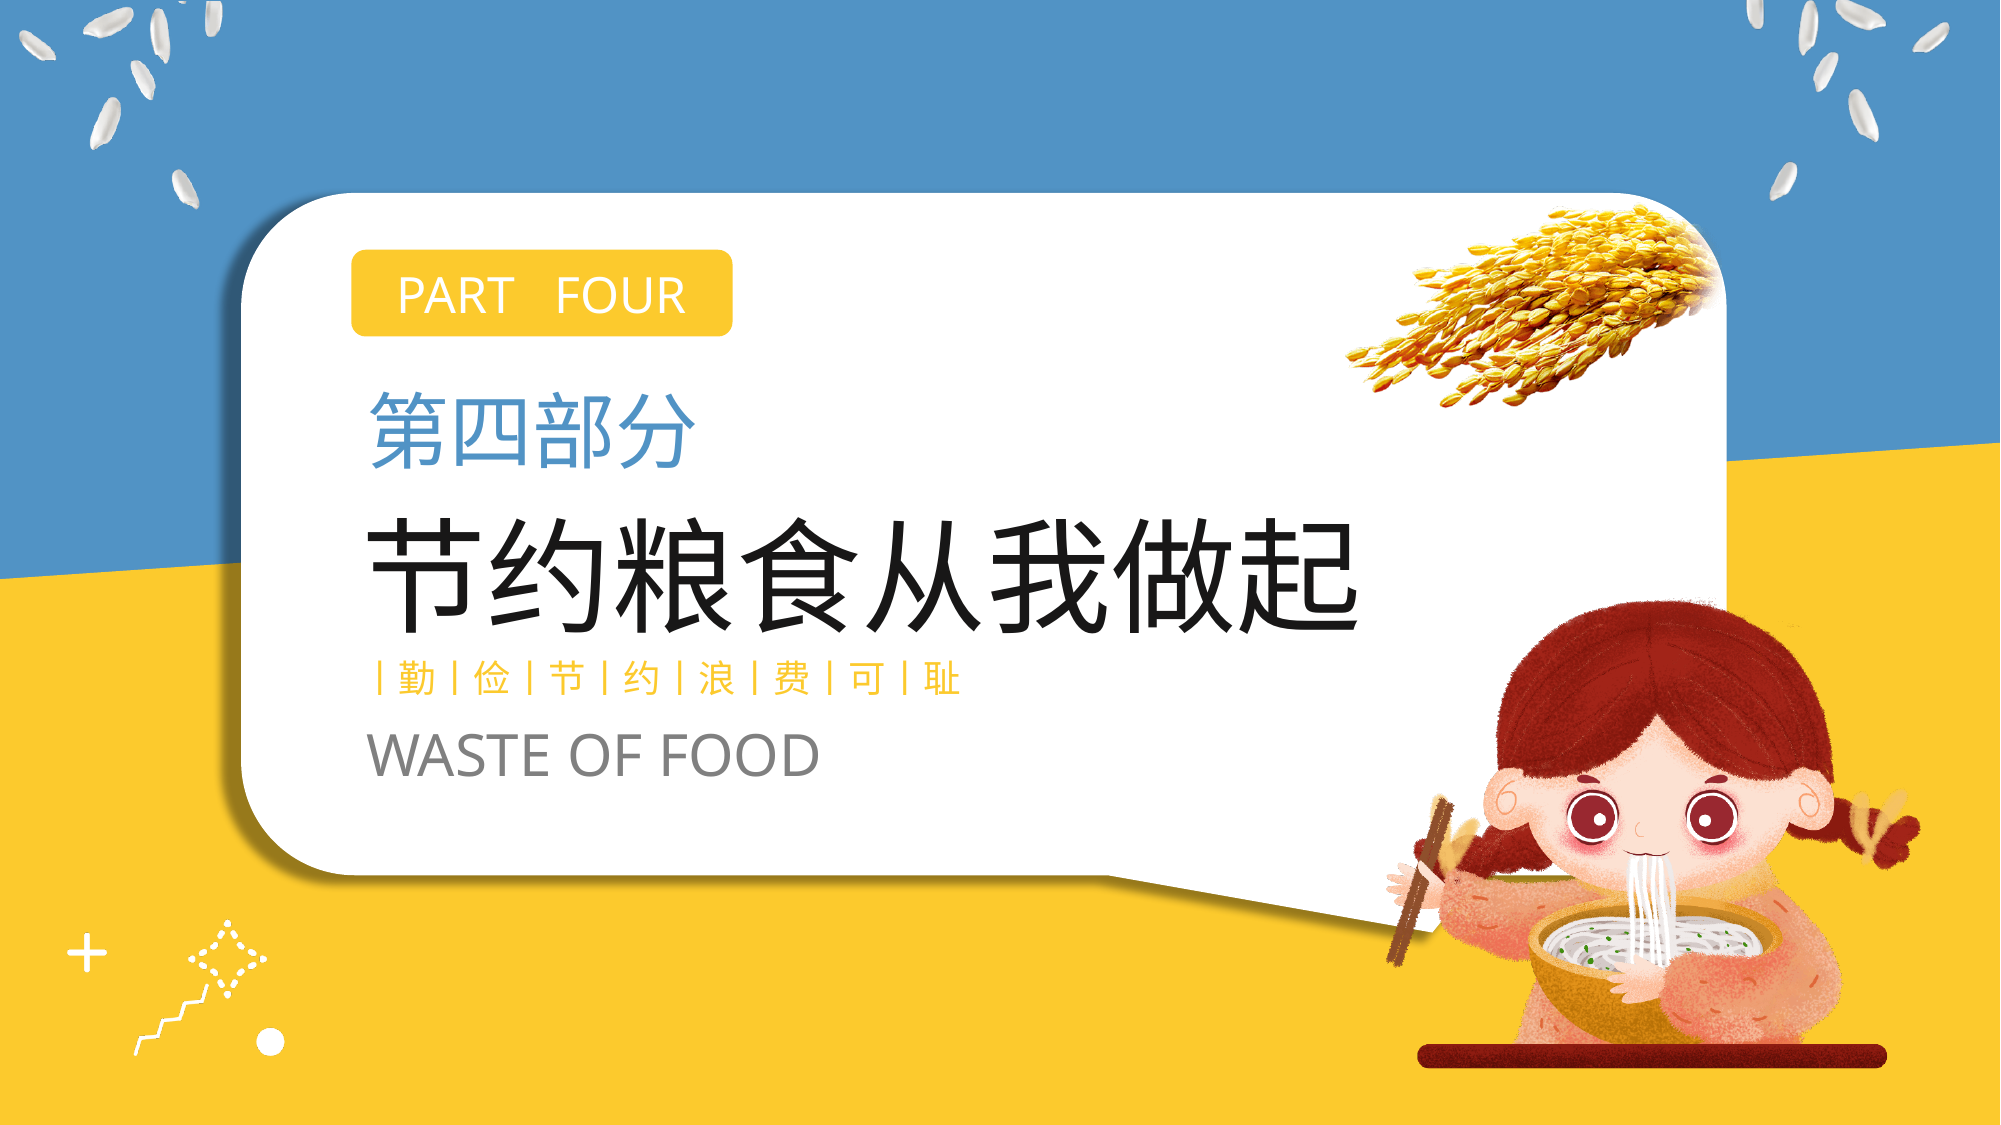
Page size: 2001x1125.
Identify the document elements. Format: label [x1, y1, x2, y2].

picture [1291, 0, 2001, 448]
picture [0, 0, 352, 234]
picture [1338, 520, 1997, 1125]
picture [18, 894, 290, 1066]
text_box [0, 0, 2000, 1125]
